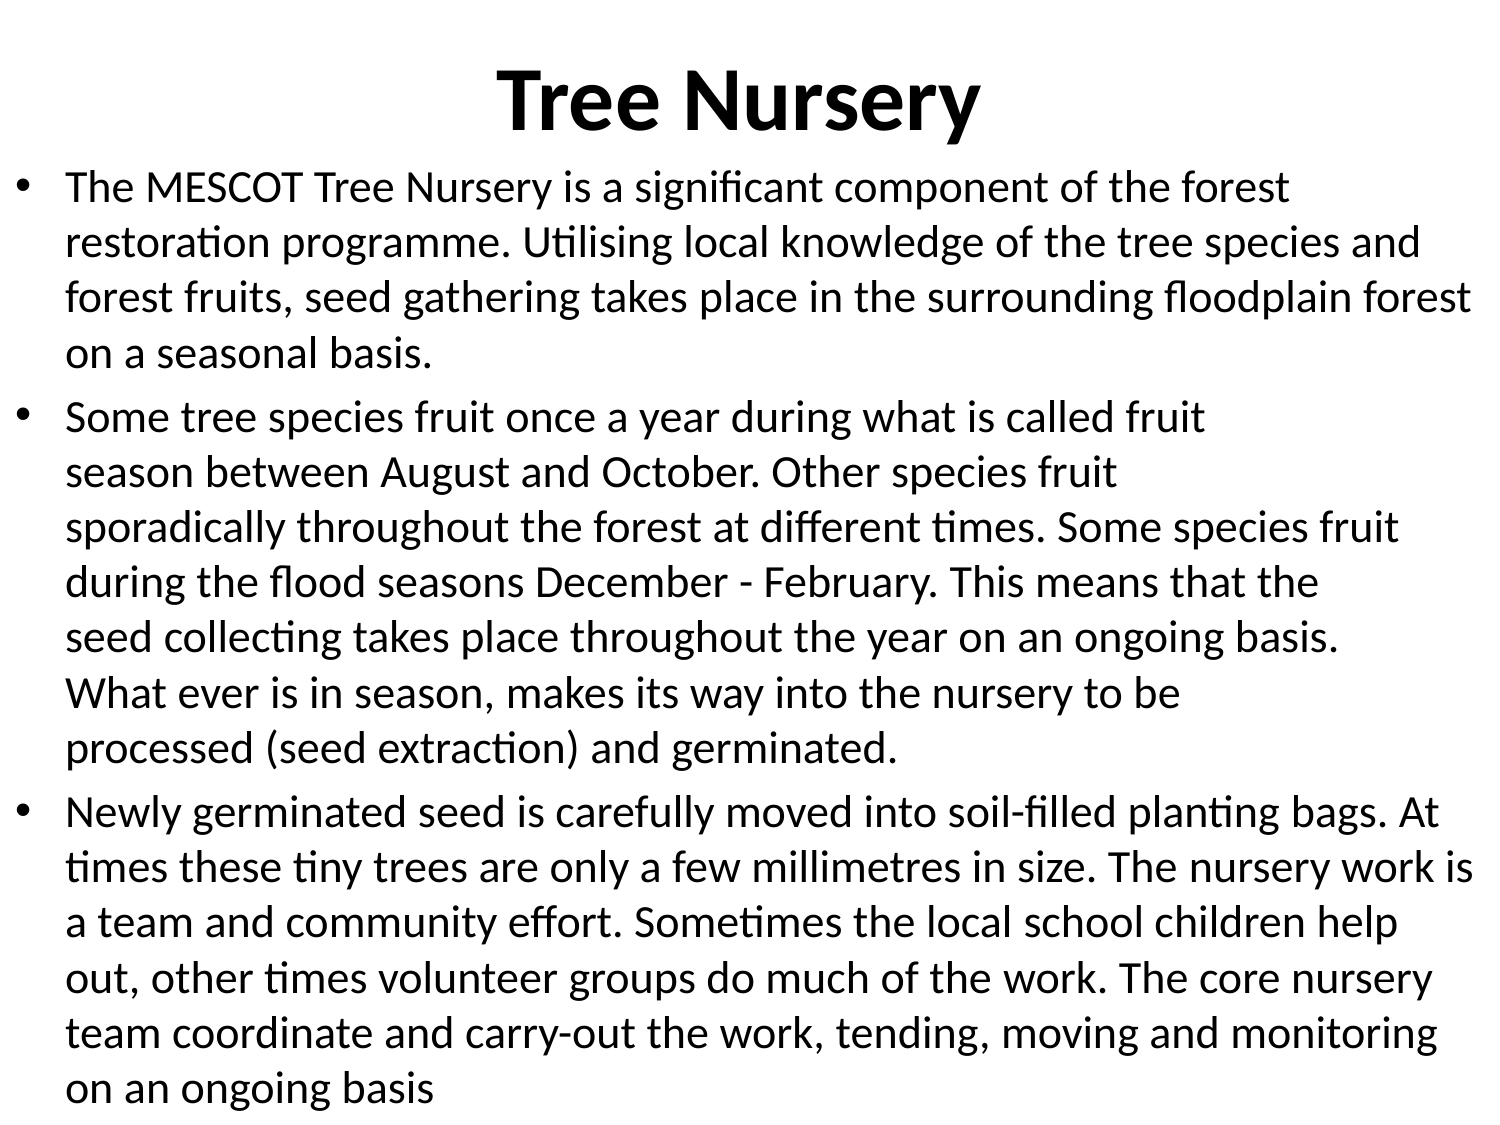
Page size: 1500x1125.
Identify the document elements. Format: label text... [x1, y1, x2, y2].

title Tree Nursery [64, 0, 1415, 149]
list The MESCOT Tree Nursery is a significant component of the forest restoration programme. Utilising local knowledge of the tree species and forest fruits, seed gathering takes place in the surrounding floodplain forest on a seasonal basis. Some tree species fruit once a year during what is called fruit season between August and October. Other species fruit sporadically throughout the forest at different times. Some species fruit during the flood seasons December - February. This means that the seed collecting takes place throughout the year on an ongoing basis. What ever is in season, makes its way into the nursery to be processed (seed extraction) and germinated. Newly germinated seed is carefully moved into soil-filled planting bags. At times these tiny trees are only a few millimetres in size. The nursery work is a team and community effort. Sometimes the local school children help out, other times volunteer groups do much of the work. The core nursery team coordinate and carry-out the work, tending, moving and monitoring on an ongoing basis [0, 149, 1500, 1125]
